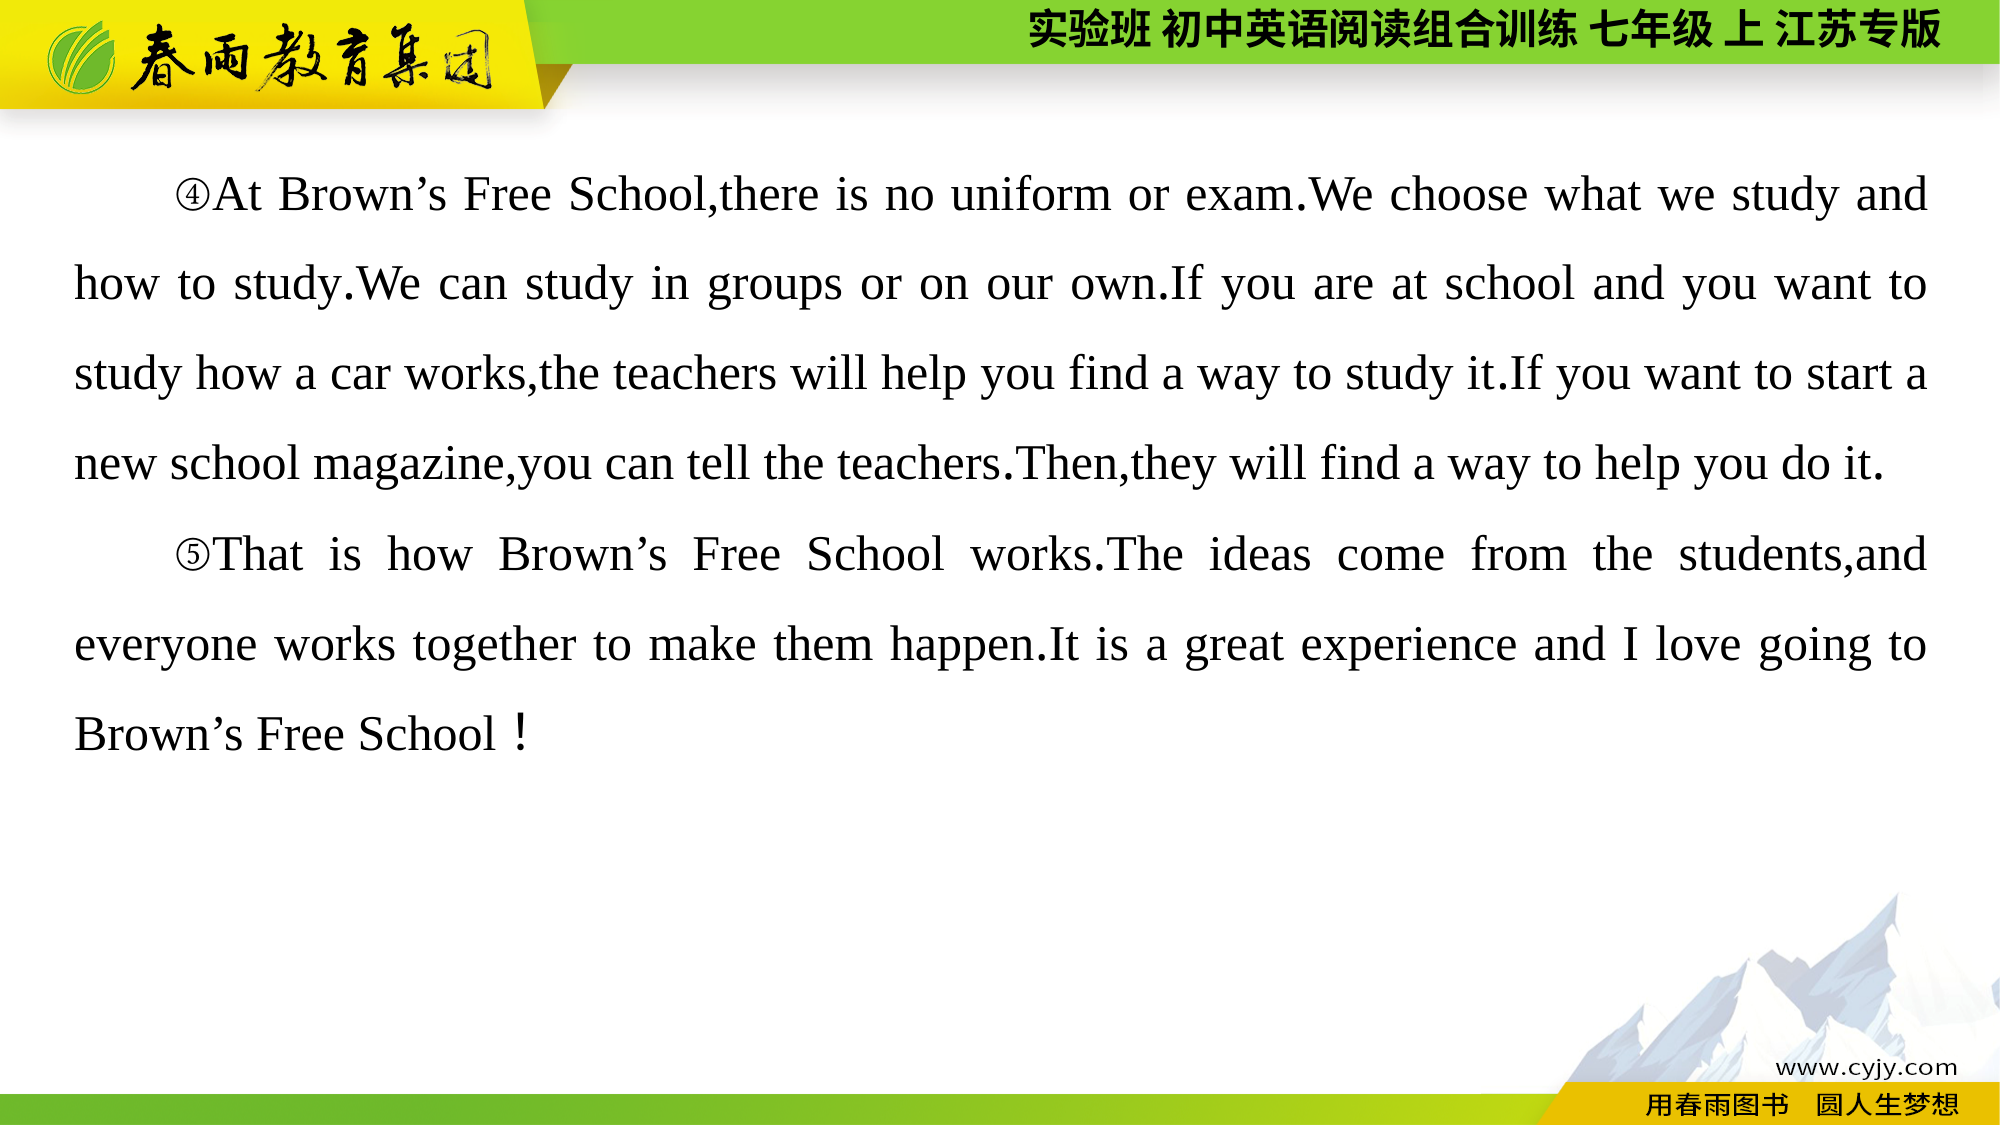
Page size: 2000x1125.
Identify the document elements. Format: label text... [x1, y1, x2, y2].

picture [0, 0, 2000, 1125]
list ④At Brown’s Free School,there is no uniform or exam.We choose what we study and how to study.We can study in groups or on our own.If you are at school and you want to study how a car works,the teachers will help you find a way to study it.If you want to start a new school magazine,you can tell the teachers.Then,they will find a way to help you do it. ⑤That is how Brown’s Free School works.The ideas come from the students,and everyone works together to make them happen.It is a great experience and I love going to Brown’s Free School！ [59, 122, 1944, 763]
